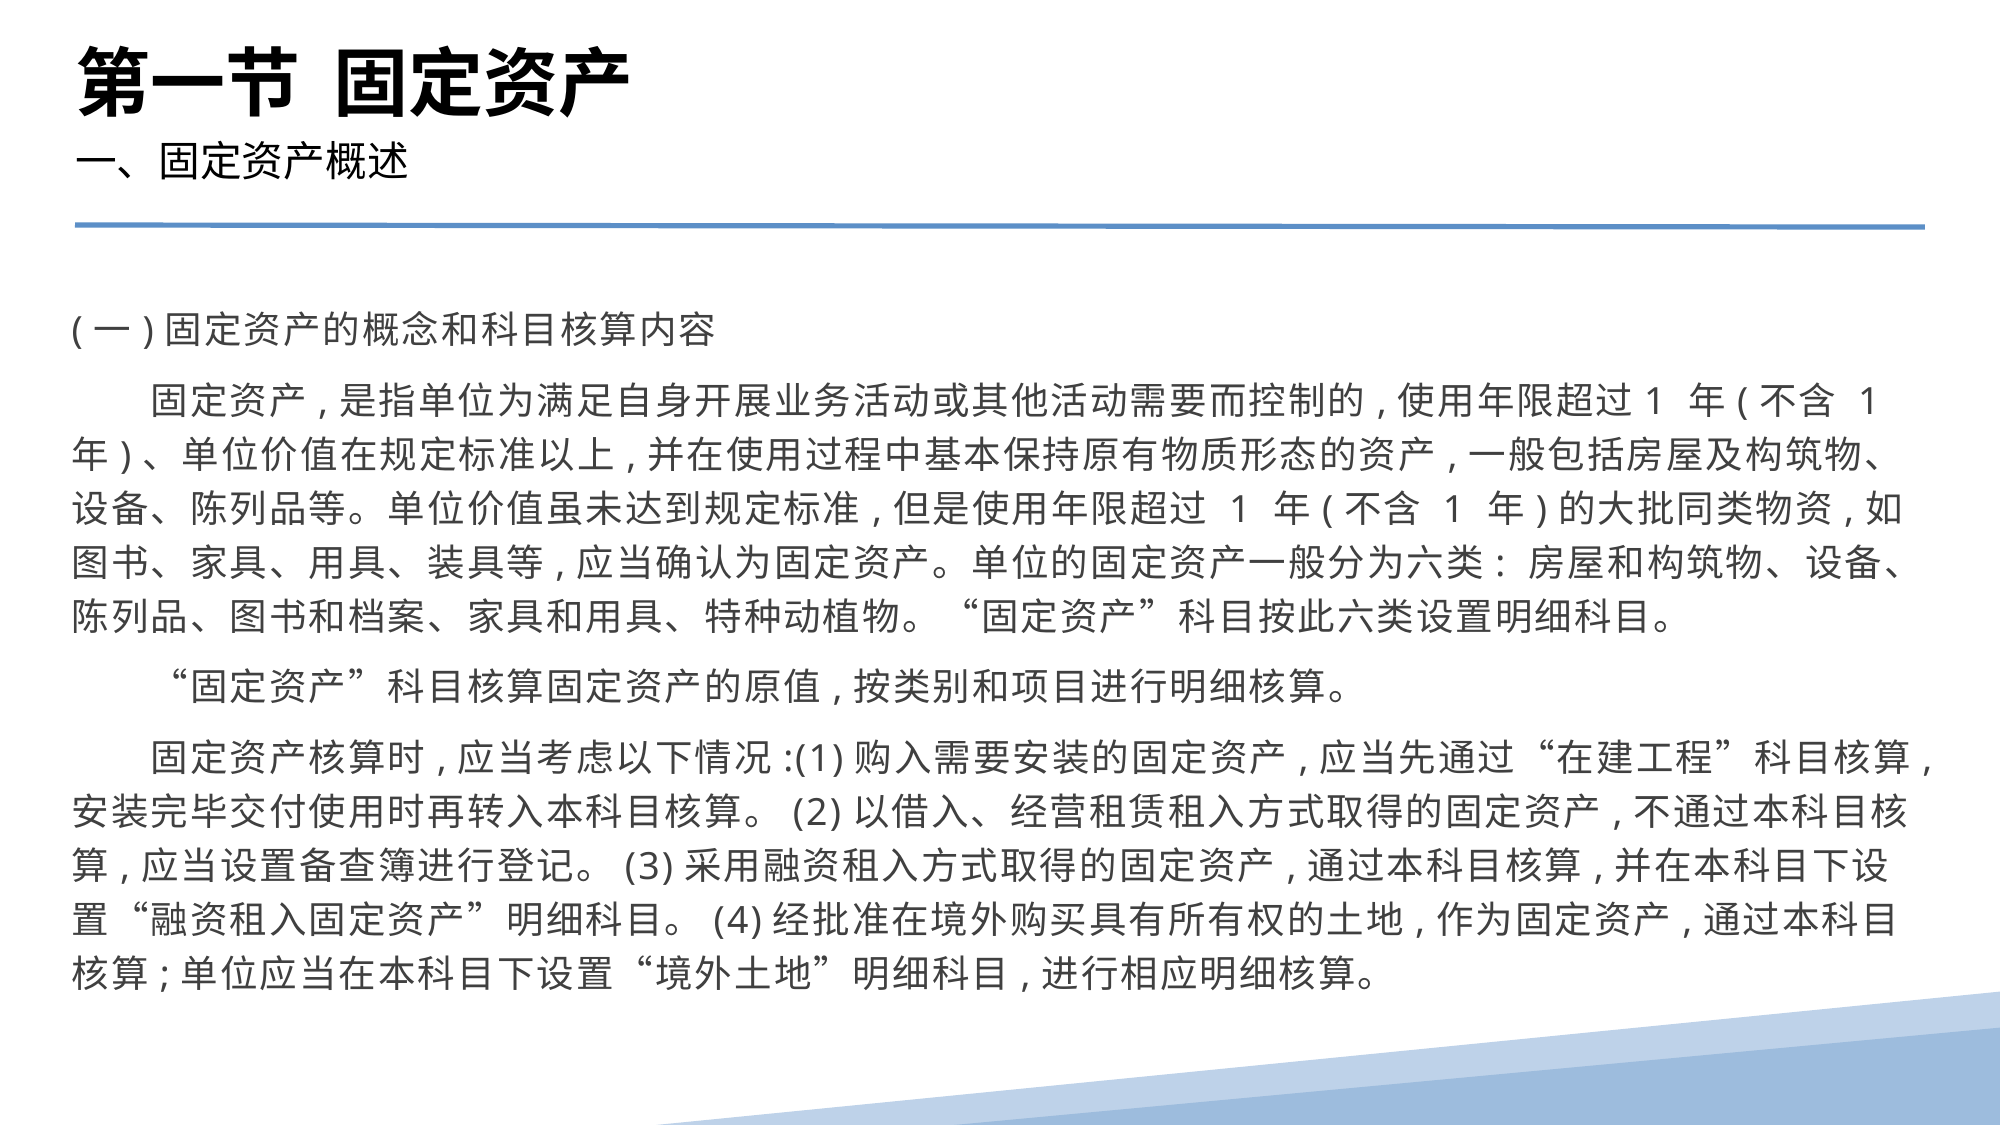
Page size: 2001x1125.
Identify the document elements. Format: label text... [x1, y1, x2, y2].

text_box 第一节 固定资产 [75, 24, 1925, 124]
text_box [74, 224, 1925, 228]
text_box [656, 991, 2000, 1125]
text_box (一)固定资产的概念和科目核算内容 固定资产,是指单位为满足自身开展业务活动或其他活动需要而控制的,使用年限超过1 年(不含 1 年)、单位价值在规定标准以上,并在使用过程中基本保持原有物质形态的资产,一般包括房屋及构筑物、设备、陈列品等。单位价值虽未达到规定标准,但是使用年限超过 1 年(不含 1 年)的大批同类物资,如图书、家具、用具、装具等,应当确认为固定资产。单位的固定资产一般分为六类: 房屋和构筑物、设备、陈列品、图书和档案、家具和用具、特种动植物。“固定资产”科目按此六类设置明细科目。 “固定资产”科目核算固定资产的原值,按类别和项目进行明细核算。 固定资产核算时,应当考虑以下情况:(1)购入需要安装的固定资产,应当先通过“在建工程”科目核算,安装完毕交付使用时再转入本科目核算。(2)以借入、经营租赁租入方式取得的固定资产,不通过本科目核算,应当设置备查簿进行登记。(3)采用融资租入方式取得的固定资产,通过本科目核算,并在本科目下设置“融资租入固定资产”明细科目。(4)经批准在境外购买具有所有权的土地,作为固定资产,通过本科目核算;单位应当在本科目下设置“境外土地”明细科目,进行相应明细核算。 [61, 235, 1925, 1057]
text_box 一、固定资产概述 [75, 124, 1925, 200]
